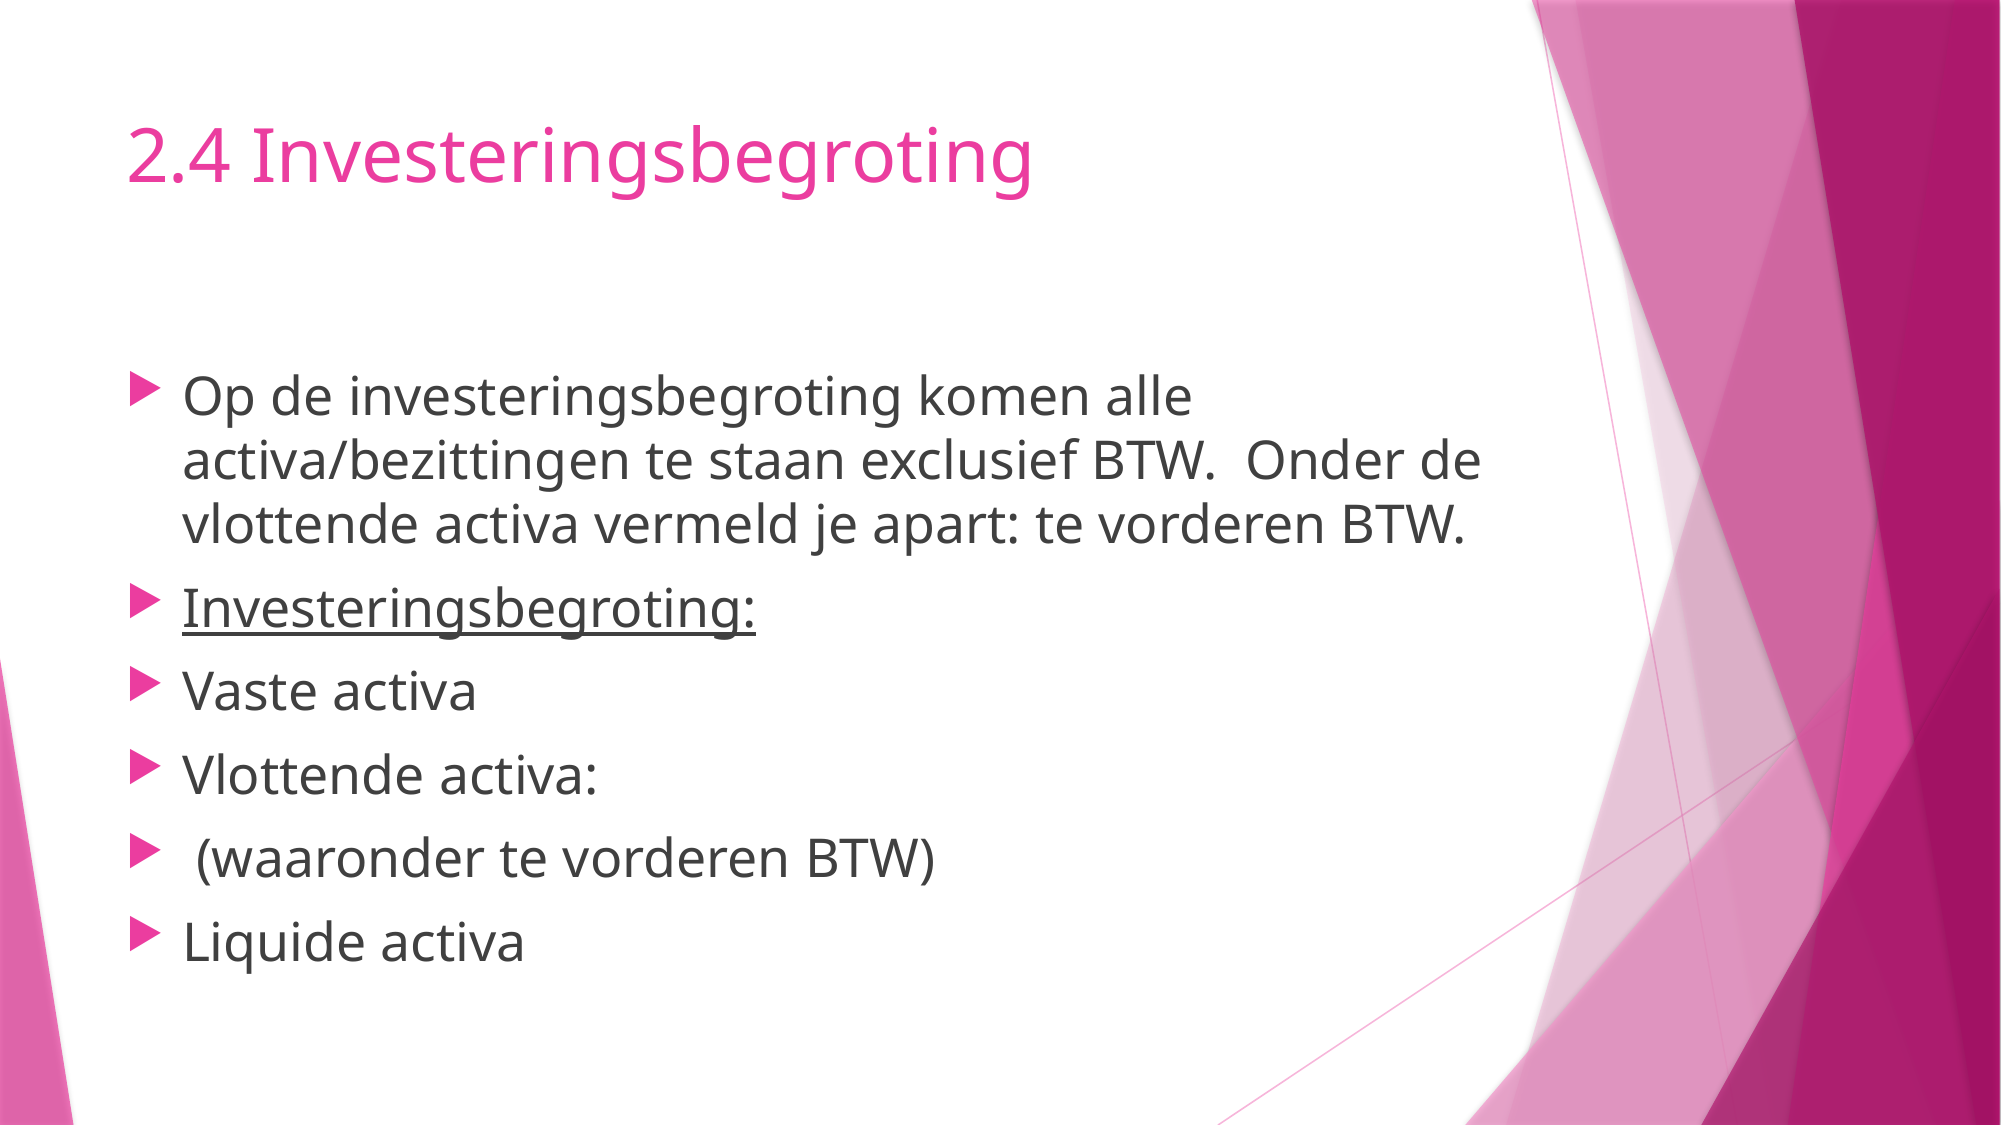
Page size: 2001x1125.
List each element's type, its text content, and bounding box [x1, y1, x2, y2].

title 2.4 Investeringsbegroting [111, 99, 1522, 317]
list Op de investeringsbegroting komen alle activa/bezittingen te staan exclusief BTW. Onder de vlottende activa vermeld je apart: te vorderen BTW. Investeringsbegroting: Vaste activa Vlottende activa: (waaronder te vorderen BTW) Liquide activa [111, 354, 1522, 992]
